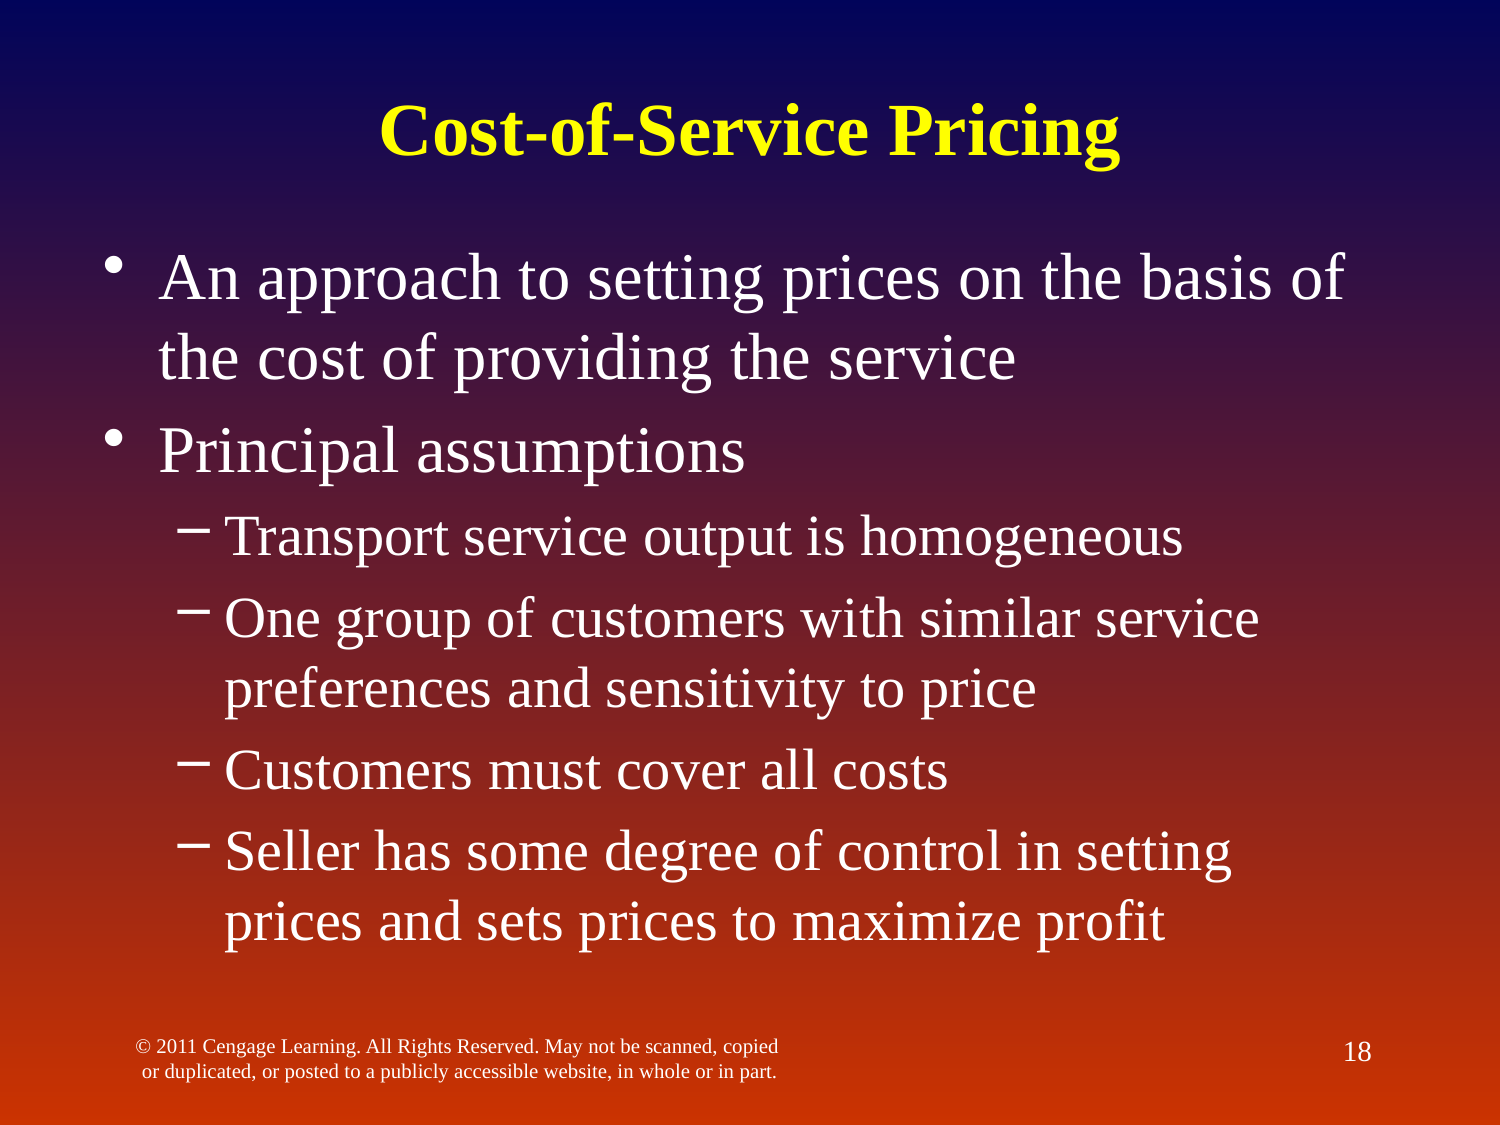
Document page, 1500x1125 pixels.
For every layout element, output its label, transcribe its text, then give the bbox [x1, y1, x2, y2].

title Cost-of-Service Pricing [112, 62, 1388, 188]
slide_number 18 [1074, 1024, 1388, 1101]
list An approach to setting prices on the basis of the cost of providing the service Principal assumptions Transport service output is homogeneous One group of customers with similar service preferences and sensitivity to price Customers must cover all costs Seller has some degree of control in setting prices and sets prices to maximize profit [87, 224, 1388, 976]
footer © 2011 Cengage Learning. All Rights Reserved. May not be scanned, copied or duplicated, or posted to a publicly accessible website, in whole or in part. [112, 1024, 813, 1101]
